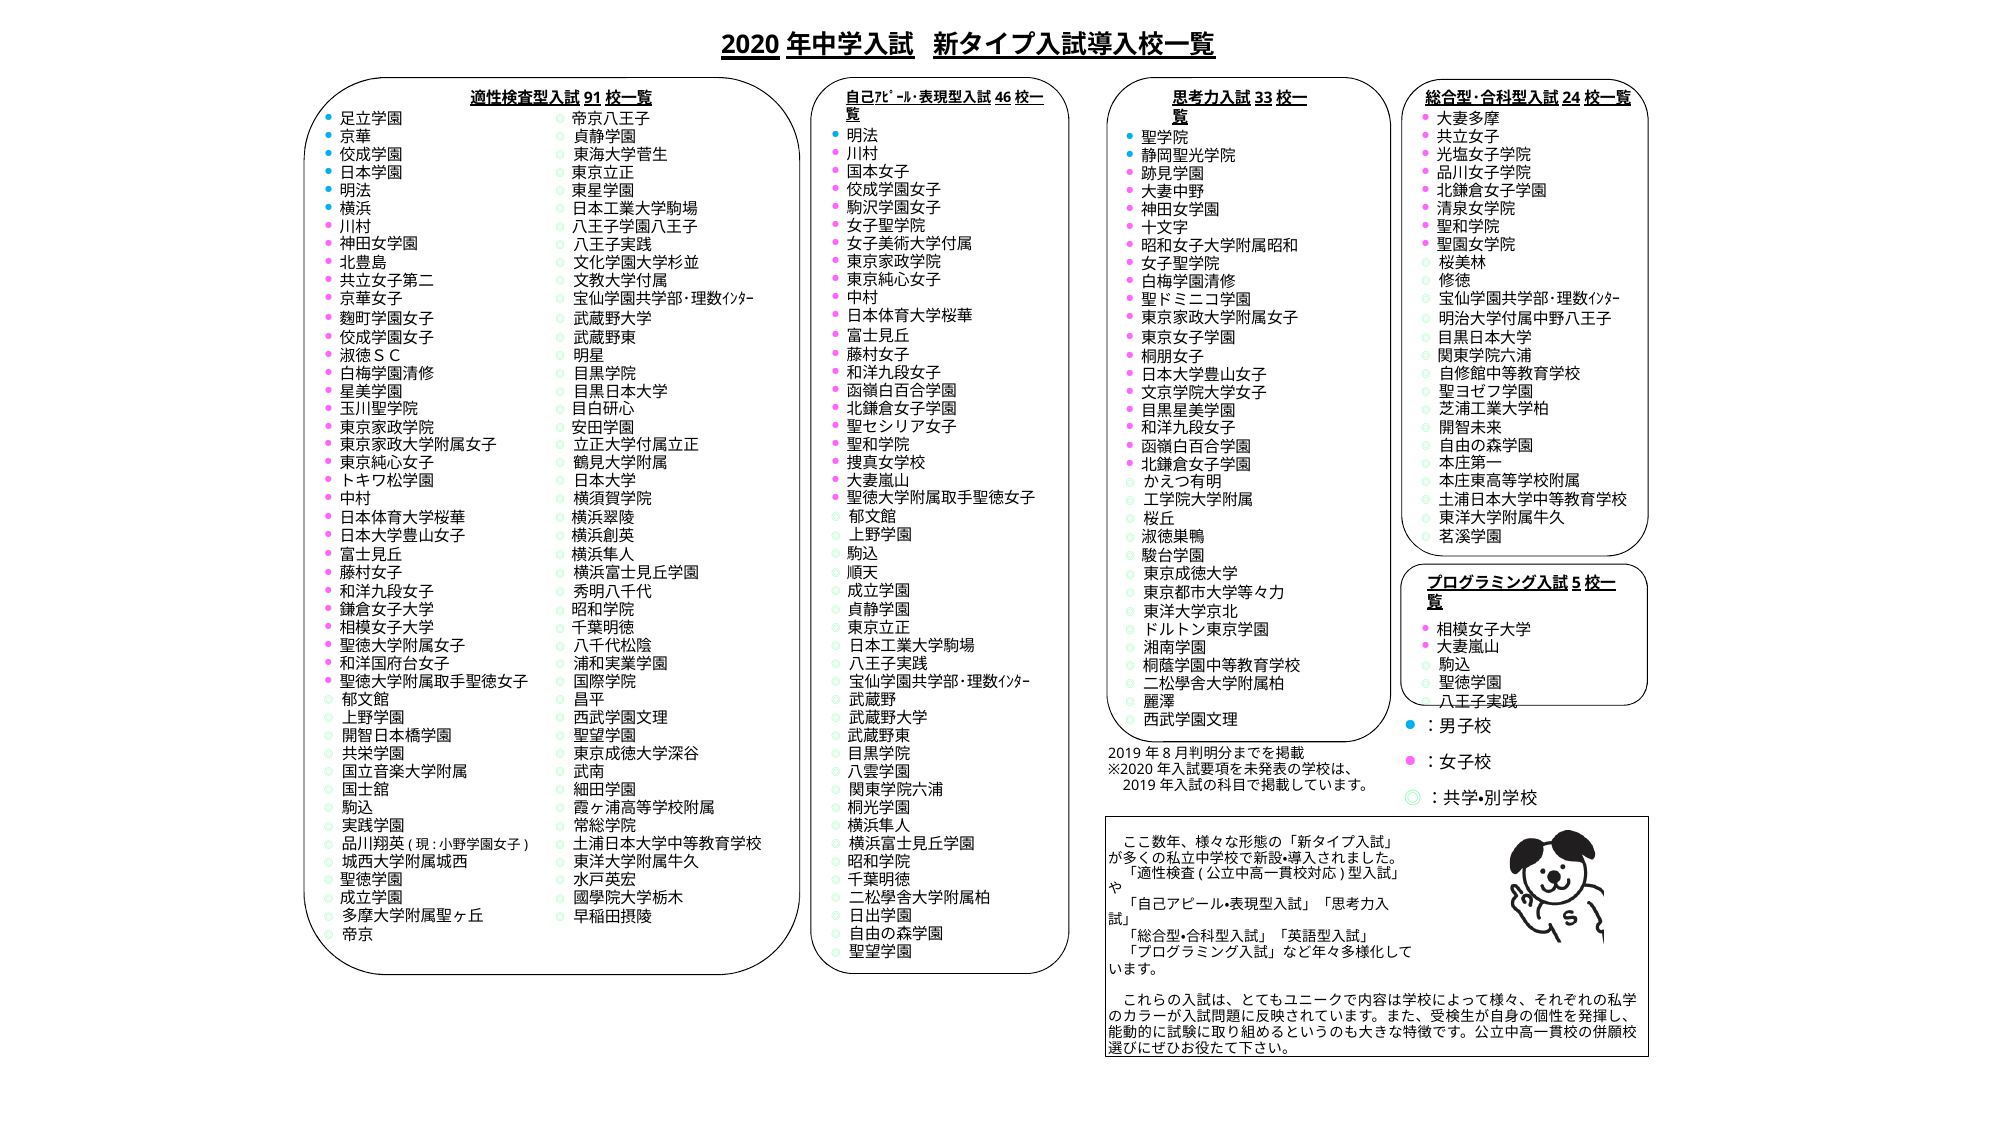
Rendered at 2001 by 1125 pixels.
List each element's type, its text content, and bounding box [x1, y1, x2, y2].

text_box [303, 77, 801, 976]
text_box 東京家政大学附属女子 東京純心女子 トキワ松学園 中村 日本体育大学桜華 日本大学豊山女子 富士見丘 藤村女子 和洋九段女子 鎌倉女子大学 相模女子大学 聖徳大学附属女子 和洋国府台女子 聖徳大学附属取手聖徳女子 ◎ 郁文館 ◎ 上野学園 ◎ 開智日本橋学園 ◎ 共栄学園 ◎ 国立音楽大学附属 ◎ 国士舘 ◎ 駒込 ◎ 実践学園 ◎ 品川翔英(現:小野学園女子) ◎ 城西大学附属城西 ◎ 聖徳学園 ◎ 成立学園 ◎ 多摩大学附属聖ヶ丘 ◎ 帝京 [319, 433, 536, 944]
text_box 総合型･合科型⼊試24校⼀覧 大妻多摩 共立女子 光塩女子学院 品川女子学院 北鎌倉女子学園 清泉女学院 聖和学院 聖園女学院 ◎ 桜美林 ◎ 修徳 ◎ 宝仙学園共学部･理数ｲﾝﾀｰ ◎ 明治大学付属中野八王子 ◎ 目黒日本大学 ◎ 関東学院六浦 ◎ 自修館中等教育学校 ◎ 聖ヨゼフ学園 ◎ 芝浦工業大学柏 ◎ 開智未来 ◎ 自由の森学園 ◎ 本庄第一 ◎ 本庄東高等学校附属 ◎ 土浦日本大学中等教育学校 ◎ 東洋大学附属牛久 ◎ 茗溪学園 [1416, 82, 1633, 546]
text_box 適性検査型⼊試91校⼀覧 ◎ 帝京八王子 ◎ 貞静学園 ◎ 東海大学菅生 ◎ 東京立正 ◎ 東星学園 ◎ 日本工業大学駒場 ◎ 八王子学園八王子 ◎ 八王子実践 ◎ 文化学園大学杉並 ◎ 文教大学付属 ◎ 宝仙学園共学部･理数ｲﾝﾀｰ ◎ 武蔵野大学 ◎ 武蔵野東 ◎ 明星 ◎ 目黒学院 ◎ 目黒日本大学 ◎ 目白研心 ◎ 安田学園 [465, 82, 759, 437]
text_box ここ数年、様々な形態の「新タイプ入試」 が多くの私立中学校で新設・導入されました。 「適性検査(公立中高一貫校対応)型入試」や 「自己アピール・表現型入試」「思考力入試」 「総合型・合科型入試」「英語型入試」 「プログラミング入試」など年々多様化しています。 これらの入試は、とてもユニークで内容は学校によって様々、それぞれの私学 のカラーが入試問題に反映されています。また、受検生が自身の個性を発揮し、 能動的に試験に取り組めるというのも大きな特徴です。公立中高一貫校の併願校 選びにぜひお役たて下さい。 [1105, 816, 1649, 1057]
text_box プログラミング⼊試5校⼀覧 相模女子大学 大妻嵐山 ◎ 駒込 ◎ 聖徳学園 ◎ 八王子実践 [1416, 565, 1629, 704]
text_box 2020年中学入試 新タイプ入試導入校一覧 [719, 26, 1216, 59]
text_box [1509, 828, 1604, 944]
text_box ◎ 立正大学付属立正 ◎ 鶴見大学附属 ◎ 日本大学 ◎ 横須賀学院 ◎ 横浜翠陵 ◎ 横浜創英 ◎ 横浜隼人 ◎ 横浜富士見丘学園 ◎ 秀明八千代 ◎ 昭和学院 ◎ 千葉明徳 ◎ 八千代松陰 ◎ 浦和実業学園 ◎ 国際学院 ◎ 昌平 ◎ 西武学園文理 ◎ 聖望学園 ◎ 東京成徳大学深谷 ◎ 武南 ◎ 細田学園 ◎ 霞ヶ浦高等学校附属 ◎ 常総学院 ◎ 土浦日本大学中等教育学校 ◎ 東洋大学附属牛久 ◎ 水戸英宏 ◎ 國學院大学栃木 ◎ 早稲田摂陵 [551, 433, 767, 926]
text_box 足立学園 京華 佼成学園 日本学園 明法 横浜 川村 神田女学園 北豊島 共立女子第二 京華女子 麴町学園女子 佼成学園女子 淑徳ＳＣ 白梅学園清修 星美学園 玉川聖学院 東京家政学院 [319, 107, 440, 433]
text_box 思考⼒⼊試33校⼀覧 聖学院 静岡聖光学院 跡見学園 大妻中野 神田女学園 十文字 昭和女子大学附属昭和 女子聖学院 白梅学園清修 聖ドミニコ学園 東京家政大学附属女子 東京女子学園 桐朋女子 日本大学豊山女子 文京学院大学女子 目黒星美学園 和洋九段女子 函嶺白百合学園 北鎌倉女子学園 ◎ かえつ有明 ◎ 工学院大学附属 ◎ 桜丘 ◎ 淑徳巣鴨 ◎ 駿台学園 ◎ 東京成徳大学 ◎ 東京都市大学等々力 ◎ 東洋大学京北 ◎ ドルトン東京学園 ◎ 湘南学園 ◎ 桐蔭学園中等教育学校 ◎ 二松學舎大学附属柏 ◎ 麗澤 ◎ 西武学園文理 [1121, 82, 1322, 729]
text_box ⾃⼰ｱﾋﾟｰﾙ･表現型⼊試46校⼀覧 明法 川村 国本女子 佼成学園女子 駒沢学園女子 女子聖学院 女子美術大学付属 東京家政学院 東京純心女子 中村 日本体育大学桜華 富士見丘 藤村女子 和洋九段女子 函嶺白百合学園 北鎌倉女子学園 聖セシリア女子 聖和学院 捜真女学校 大妻嵐山 聖徳大学附属取手聖徳女子 ◎ 郁文館 ◎ 上野学園 ◎ 駒込 ◎ 順天 ◎ 成立学園 ◎ 貞静学園 ◎ 東京立正 ◎ 日本工業大学駒場 ◎ 八王子実践 ◎ 宝仙学園共学部･理数ｲﾝﾀｰ ◎ 武蔵野 ◎ 武蔵野大学 ◎ 武蔵野東 ◎ 目黒学院 ◎ 八雲学園 ◎ 関東学院六浦 ◎ 桐光学園 ◎ 横浜隼人 ◎ 横浜富士見丘学園 ◎ 昭和学院 ◎ 千葉明徳 ◎ 二松學舎大学附属柏 ◎ 日出学園 ◎ 自由の森学園 ◎ 聖望学園 [826, 83, 1058, 961]
text_box 2019年8月判明分までを掲載 ※2020年入試要項を未発表の学校は、 2019年入試の科目で掲載しています。 [1106, 742, 1379, 794]
text_box プログラミング⼊試5校⼀覧 相模女子大学 大妻嵐山 ◎ 駒込 ◎ 聖徳学園 ◎ 八王子実践 [1416, 705, 1629, 711]
text_box ：男⼦校 ：⼥⼦校 ◎：共学・別学校 [1402, 713, 1548, 808]
